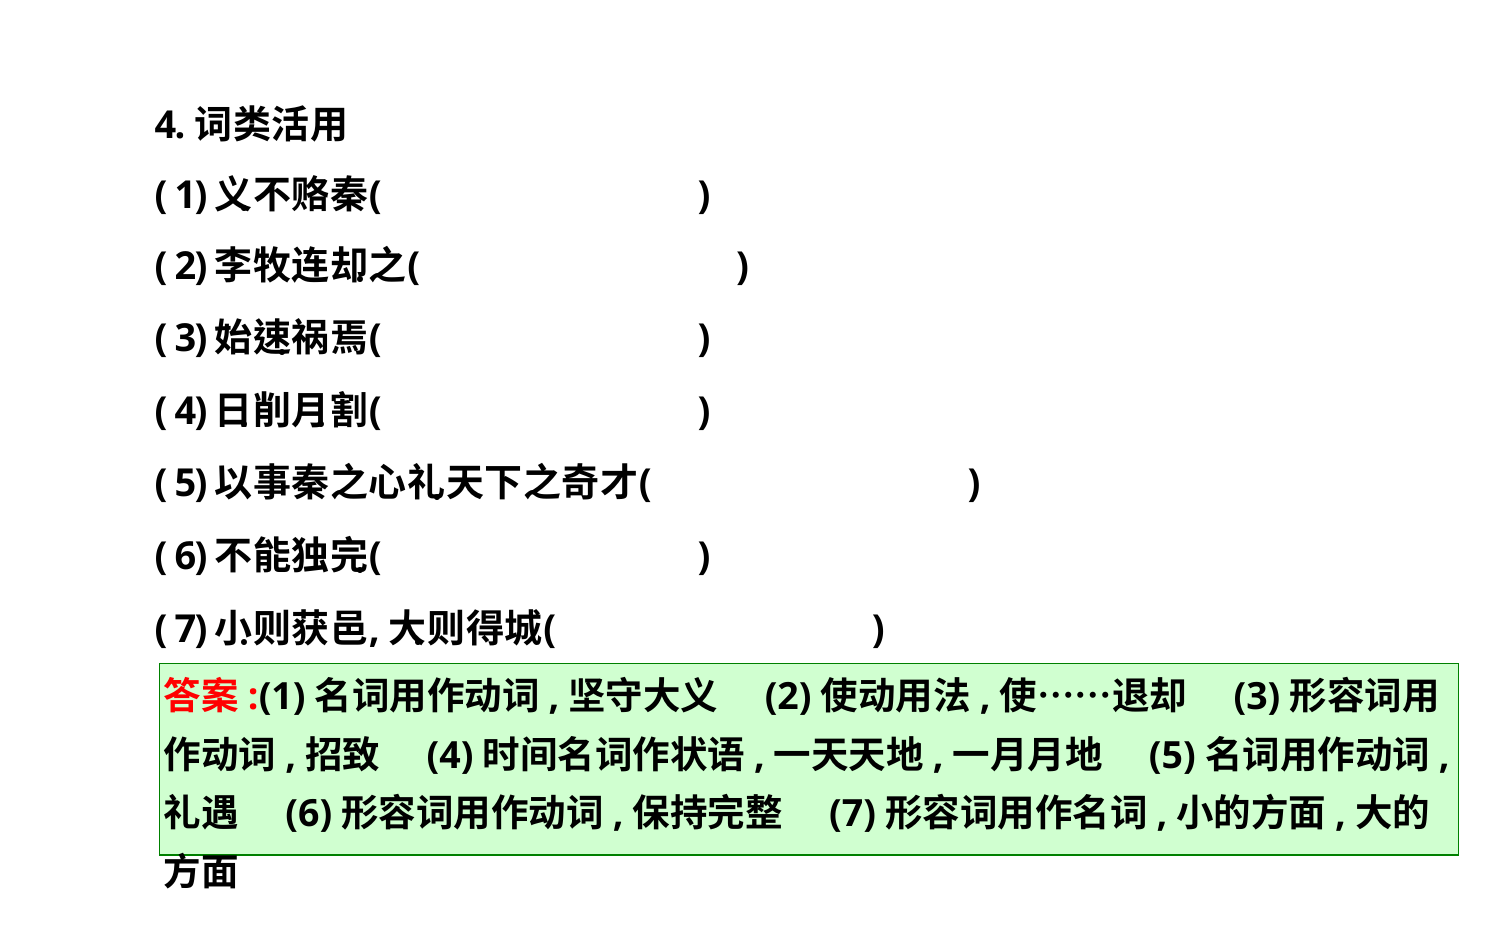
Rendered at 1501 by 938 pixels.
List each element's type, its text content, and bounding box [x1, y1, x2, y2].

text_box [77, 91, 1353, 658]
text_box 答案:(1)名词用作动词,坚守大义 (2)使动用法,使……退却 (3)形容词用作动词,招致 (4)时间名词作状语,一天天地,一月月地 (5)名词用作动词,礼遇 (6)形容词用作动词,保持完整 (7)形容词用作名词,小的方面,大的方面 [149, 651, 1471, 901]
